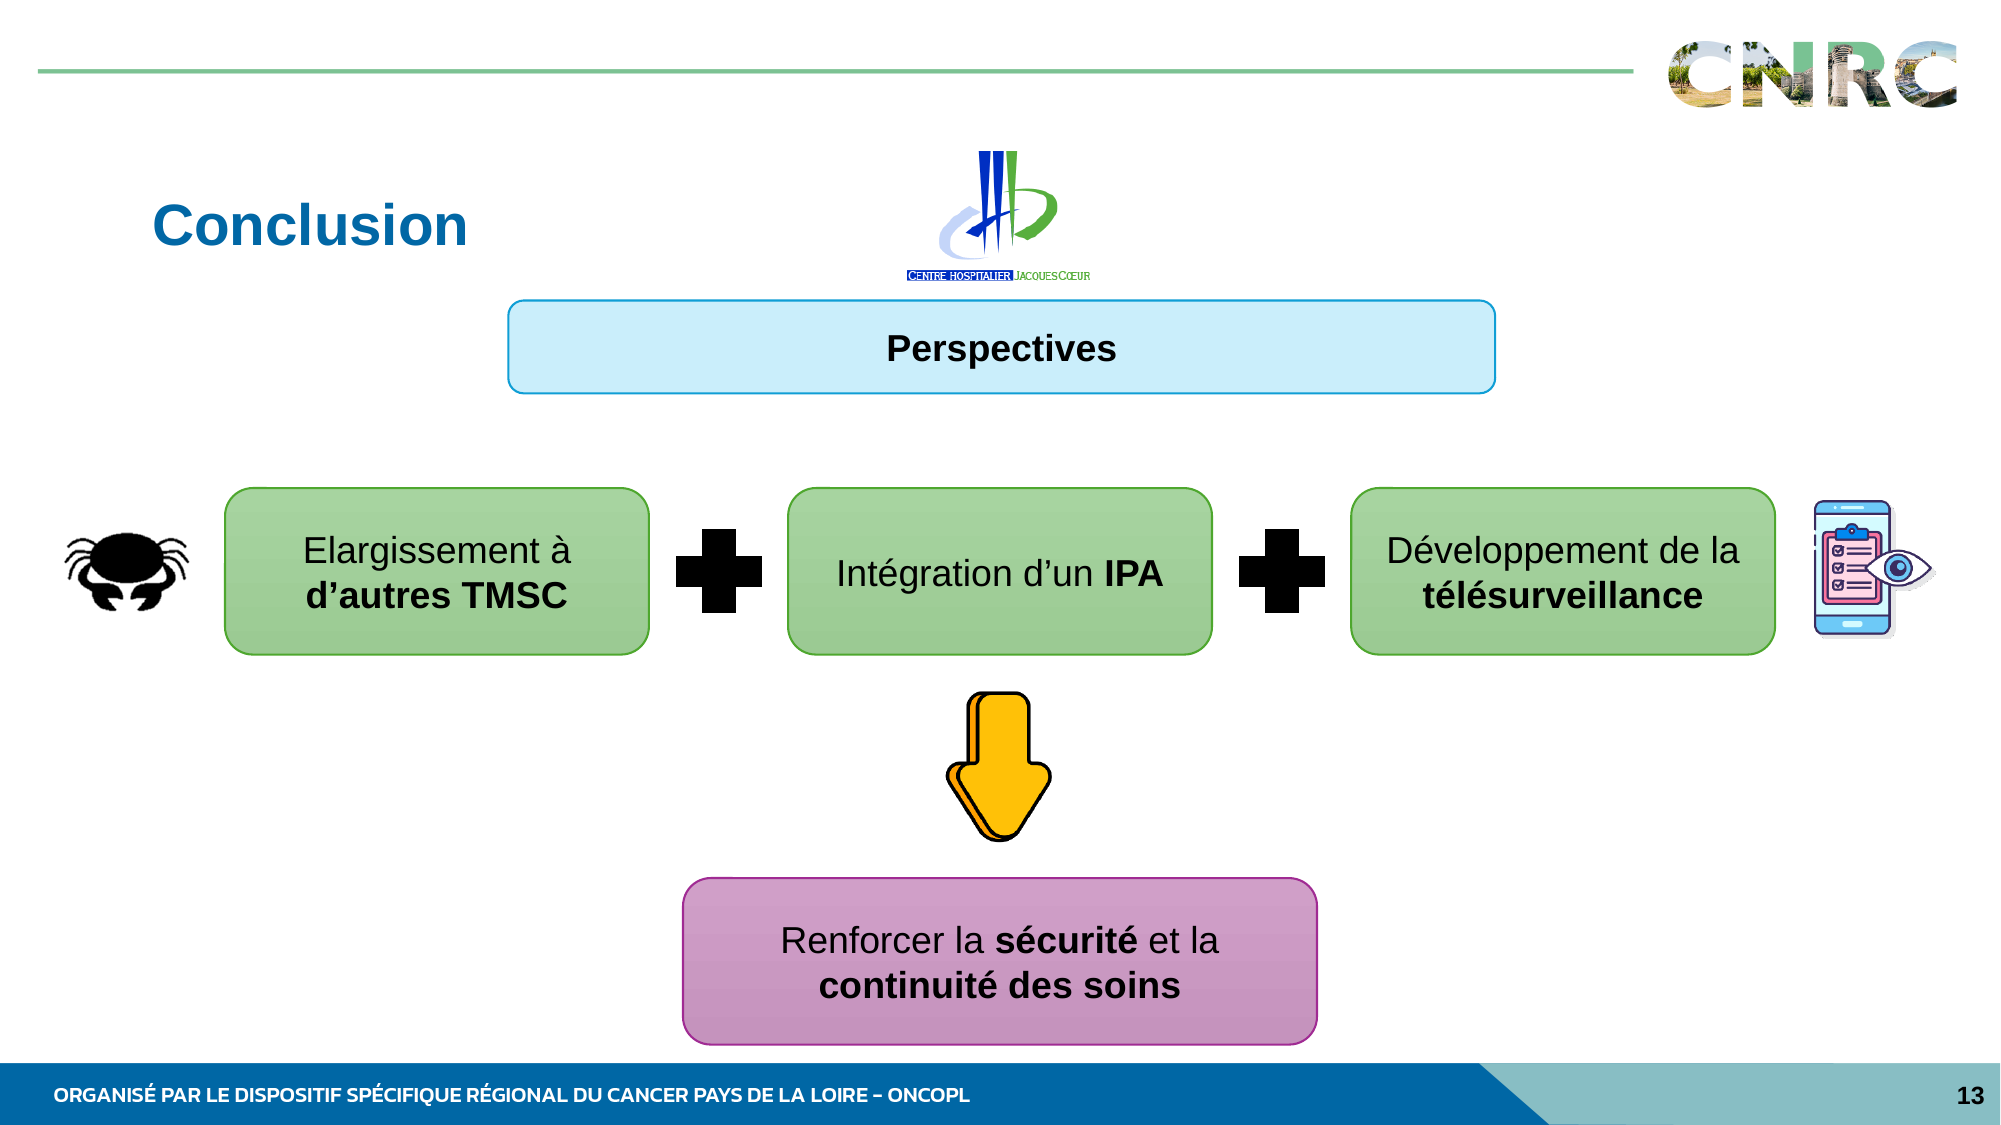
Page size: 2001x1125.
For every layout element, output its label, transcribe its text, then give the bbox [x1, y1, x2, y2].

text_box [1239, 529, 1325, 613]
title Conclusion [137, 139, 1863, 315]
picture [0, 0, 2001, 1125]
text_box [676, 529, 762, 613]
text_box 13 [1549, 1065, 2000, 1125]
text_box Développement de la télésurveillance [1350, 486, 1777, 656]
text_box Intégration d’un IPA [787, 486, 1214, 656]
text_box Perspectives [507, 299, 1497, 395]
text_box Elargissement à d’autres TMSC [223, 486, 650, 656]
text_box Renforcer la sécurité et la continuité des soins [681, 876, 1319, 1046]
